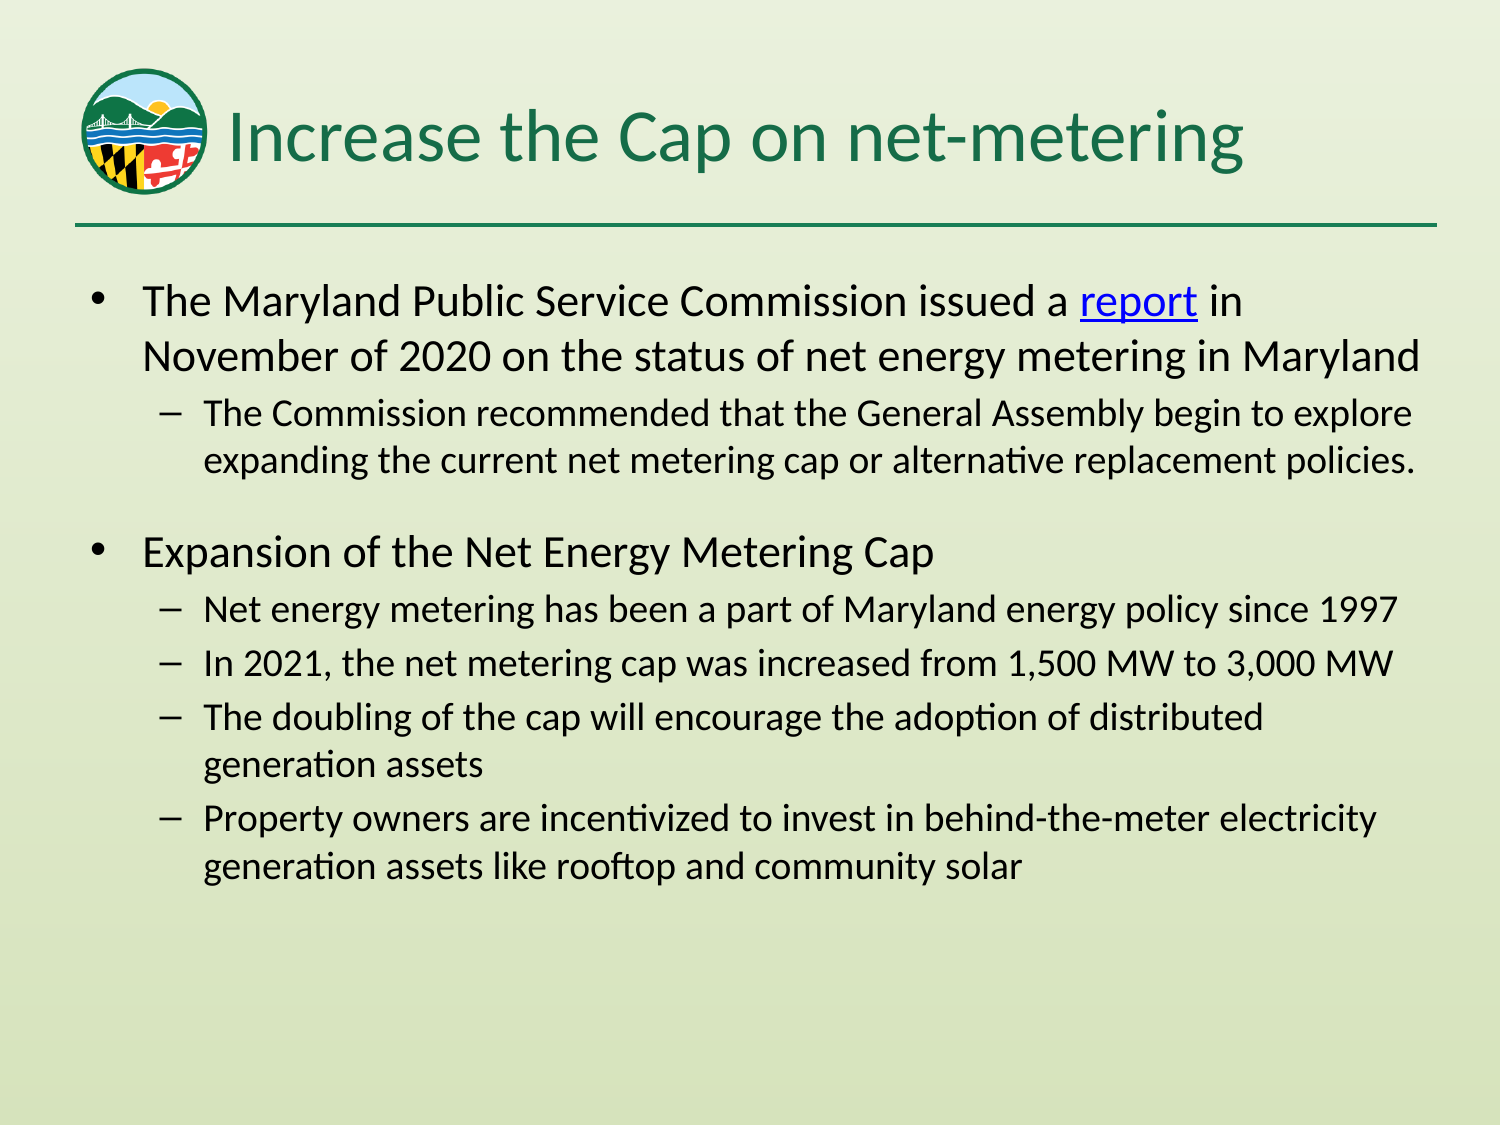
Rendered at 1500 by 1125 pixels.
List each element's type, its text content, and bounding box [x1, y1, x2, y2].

picture [75, 62, 212, 200]
title Increase the Cap on net-metering [212, 37, 1388, 225]
list The Maryland Public Service Commission issued a report in November of 2020 on the status of net energy metering in Maryland The Commission recommended that the General Assembly begin to explore expanding the current net metering cap or alternative replacement policies. Expansion of the Net Energy Metering Cap Net energy metering has been a part of Maryland energy policy since 1997 In 2021, the net metering cap was increased from 1,500 MW to 3,000 MW The doubling of the cap will encourage the adoption of distributed generation assets Property owners are incentivized to invest in behind-the-meter electricity generation assets like rooftop and community solar [75, 262, 1438, 1063]
